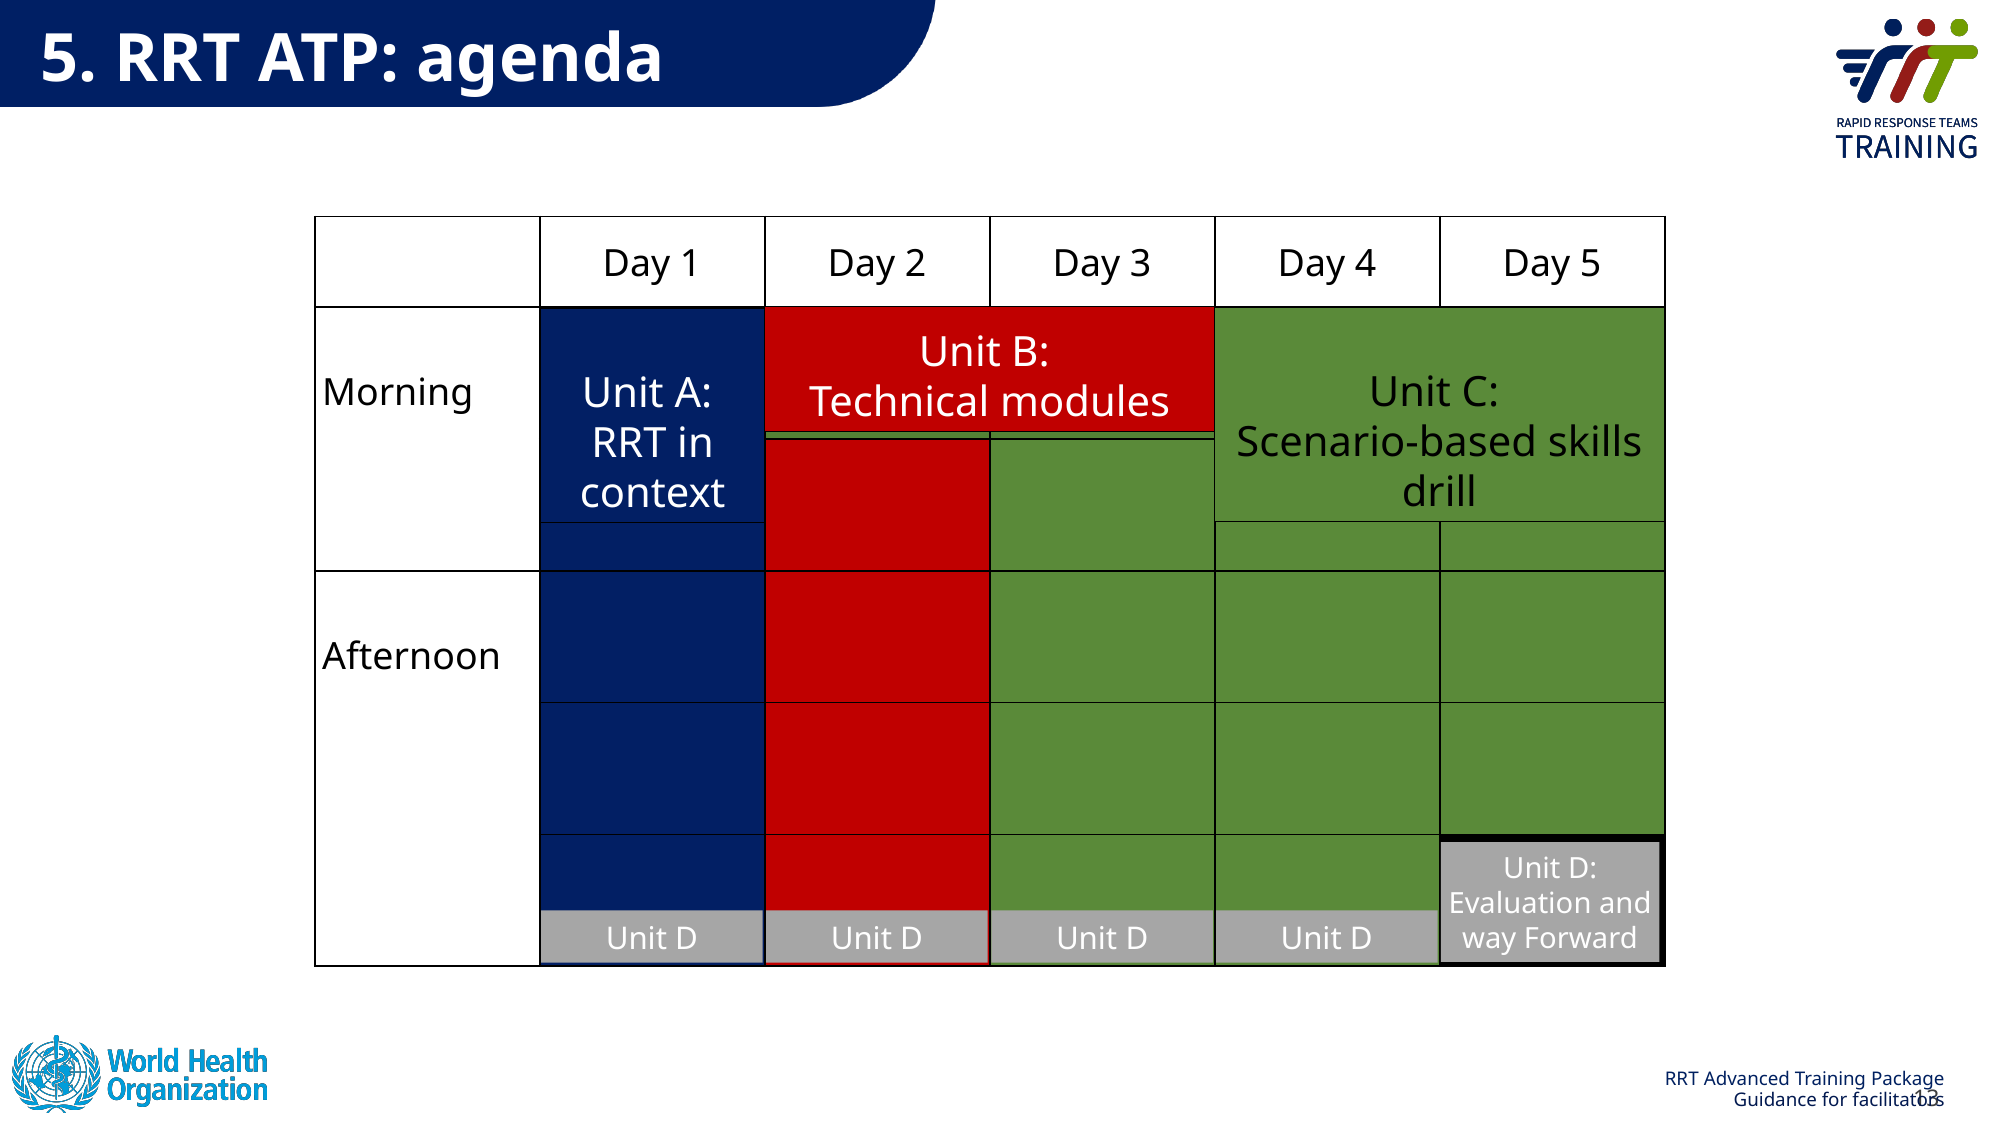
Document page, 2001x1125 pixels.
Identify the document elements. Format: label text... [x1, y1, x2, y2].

text_box Unit D: Evaluation and way Forward [1440, 842, 1660, 962]
table_header [316, 217, 539, 306]
picture [1835, 19, 1978, 167]
picture [40, 1062, 47, 1070]
picture [12, 1035, 54, 1068]
picture [12, 1083, 48, 1113]
text_box Unit A: RRT in context [540, 308, 765, 523]
text_box Unit C: Scenario-based skills drill [1214, 307, 1665, 522]
picture [22, 1062, 26, 1077]
text_box Unit D [991, 910, 1213, 963]
picture [36, 1088, 78, 1105]
text_box Unit D [1216, 910, 1438, 963]
table_cell [1441, 835, 1664, 965]
picture [59, 1035, 267, 1113]
table_cell [541, 523, 764, 570]
table_cell [1441, 703, 1664, 834]
table_cell [1216, 835, 1439, 965]
table_header Day 1 [541, 217, 764, 306]
picture [71, 1053, 90, 1091]
table_cell [991, 432, 1214, 438]
table_cell [541, 835, 764, 965]
table_cell [991, 440, 1214, 570]
text_box Unit B: Technical modules [764, 306, 1215, 432]
picture [24, 1054, 36, 1087]
table_header Day 3 [991, 217, 1214, 306]
table_header Day 2 [766, 217, 989, 306]
table_header Day 5 [1441, 217, 1664, 306]
table_cell [1441, 572, 1664, 702]
table_cell [1216, 572, 1439, 702]
table_header Day 4 [1216, 217, 1439, 306]
table_cell [1441, 522, 1664, 570]
table_cell [766, 703, 989, 834]
table_cell [766, 440, 989, 570]
table_cell [991, 835, 1214, 965]
text_box 5. RRT ATP: agenda [32, 15, 1383, 102]
table_cell [991, 572, 1214, 702]
table_cell [541, 572, 764, 702]
picture [30, 1083, 37, 1091]
picture [50, 1108, 62, 1113]
table_cell [1216, 703, 1439, 834]
table_cell [766, 432, 989, 438]
table_cell [1216, 522, 1439, 570]
table_cell Morning [316, 308, 539, 570]
text_box Unit D [541, 910, 763, 963]
table_cell [766, 835, 989, 965]
table_cell [541, 703, 764, 834]
table_cell [766, 572, 989, 702]
picture [0, 0, 936, 107]
text_box Unit D [766, 910, 988, 963]
table_cell Afternoon [316, 572, 539, 965]
picture [34, 1054, 43, 1078]
table_cell [991, 703, 1214, 834]
picture [46, 1056, 54, 1062]
